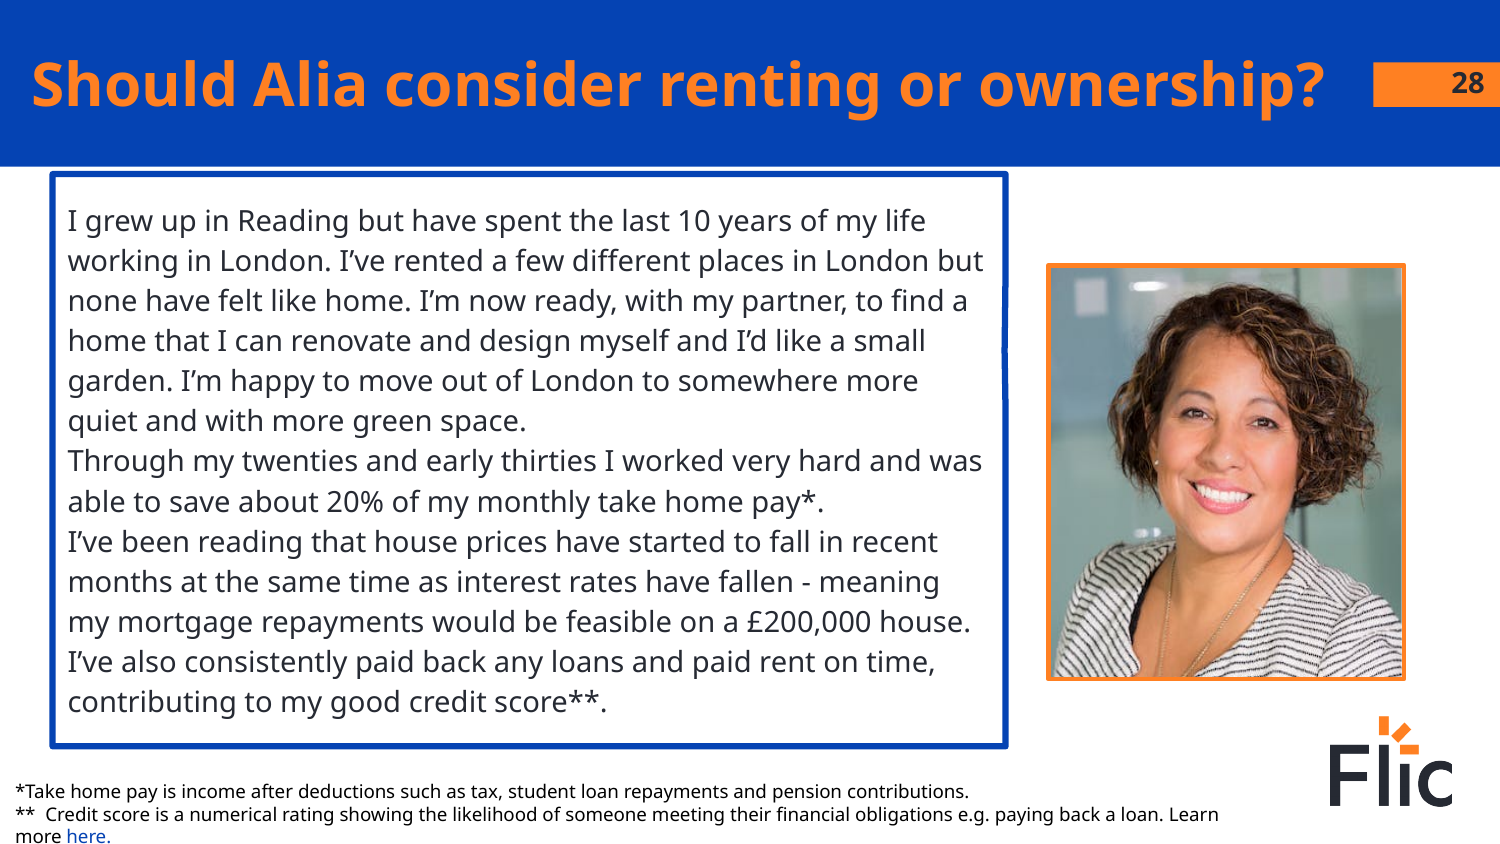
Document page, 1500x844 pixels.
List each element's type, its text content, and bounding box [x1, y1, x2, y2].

title Should Alia consider renting or ownership? [16, 39, 1423, 125]
slide_number 28 [1423, 49, 1500, 115]
picture [1330, 716, 1452, 807]
text_box *Take home pay is income after deductions such as tax, student loan repayments and pension contributions. ** Credit score is a numerical rating showing the likelihood of someone meeting their financial obligations e.g. paying back a loan. Learn more here. [0, 764, 1233, 844]
picture [1050, 267, 1402, 677]
text_box I grew up in Reading but have spent the last 10 years of my life working in London. I’ve rented a few different places in London but none have felt like home. I’m now ready, with my partner, to find a home that I can renovate and design myself and I’d like a small garden. I’m happy to move out of London to somewhere more quiet and with more green space. Through my twenties and early thirties I worked very hard and was able to save about 20% of my monthly take home pay*. I’ve been reading that house prices have started to fall in recent months at the same time as interest rates have fallen - meaning my mortgage repayments would be feasible on a £200,000 house. I’ve also consistently paid back any loans and paid rent on time, contributing to my good credit score**. [52, 174, 1006, 747]
